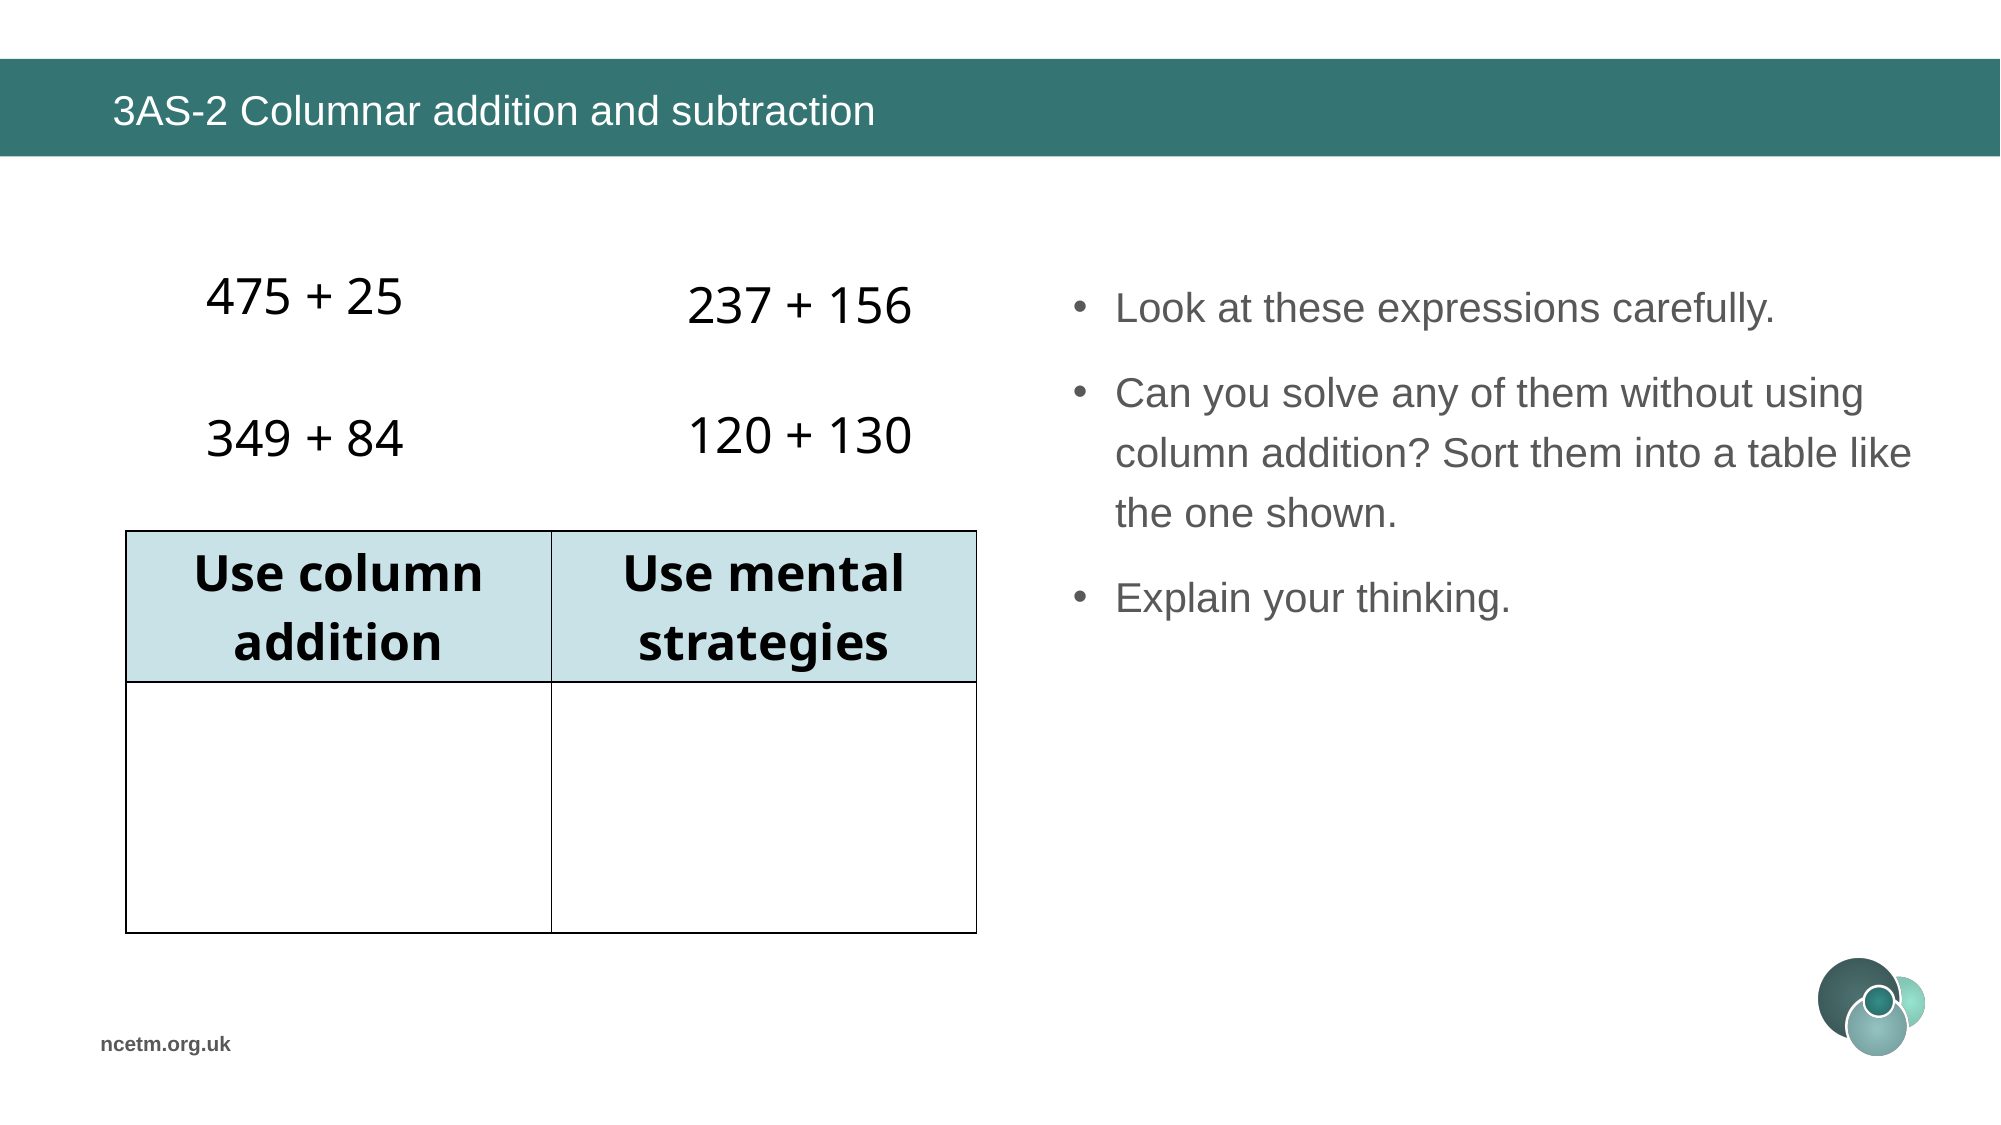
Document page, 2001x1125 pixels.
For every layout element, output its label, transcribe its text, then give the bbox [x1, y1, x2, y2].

text_box 237 + 156 [658, 265, 942, 341]
table_header Use column addition [127, 532, 551, 681]
table_cell [127, 683, 551, 932]
text_box 475 + 25 [181, 256, 430, 332]
text_box 120 + 130 [670, 395, 930, 471]
text_box Look at these expressions carefully. Can you solve any of them without using column addition? Sort them into a table like the one shown. Explain your thinking. [1058, 263, 1943, 668]
table_header Use mental strategies [552, 532, 976, 681]
text_box 349 + 84 [181, 398, 430, 474]
table_cell [552, 683, 976, 932]
picture [1818, 958, 1925, 1056]
title 3AS-2 Columnar addition and subtraction [97, 76, 1945, 147]
